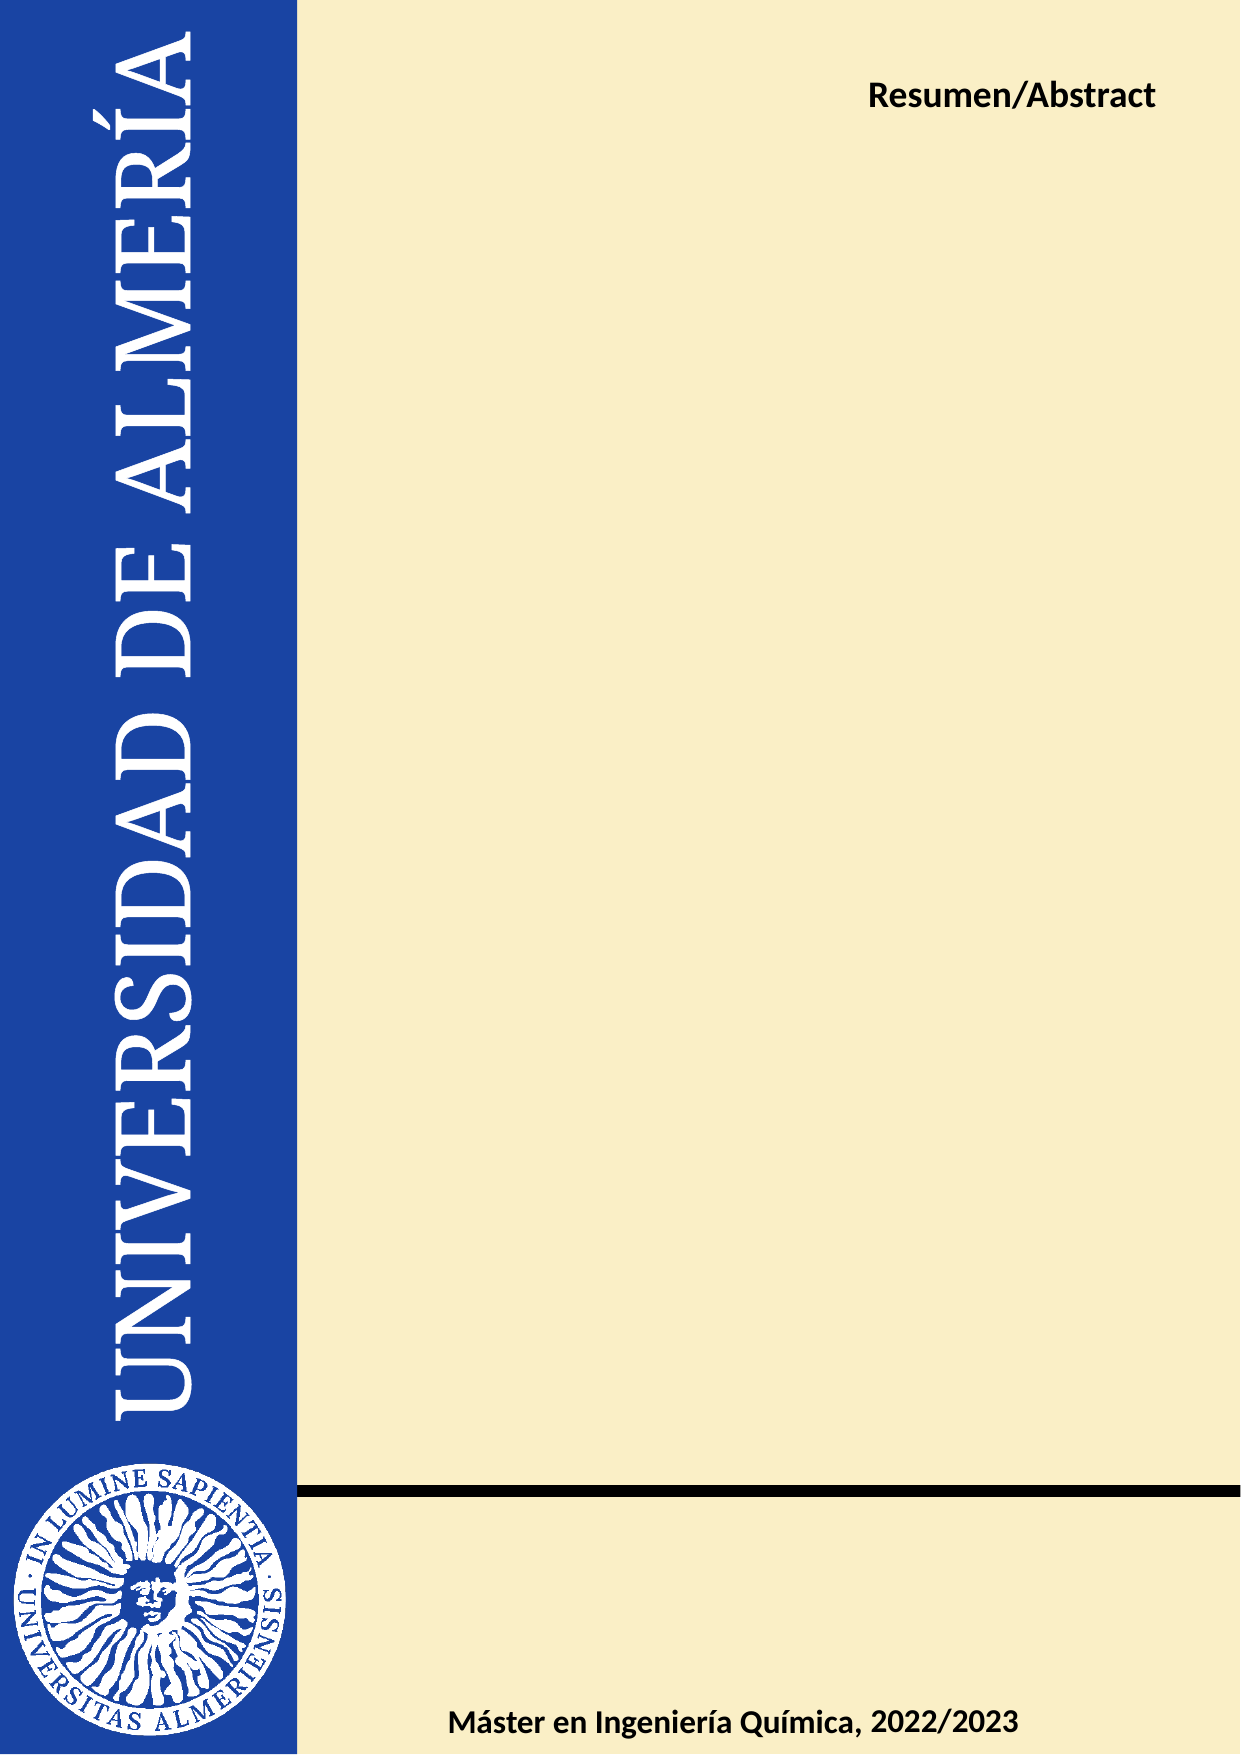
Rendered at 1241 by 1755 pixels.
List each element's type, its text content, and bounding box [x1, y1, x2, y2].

text_box 2022/2023 [855, 1691, 1034, 1747]
picture [0, 1420, 329, 1755]
